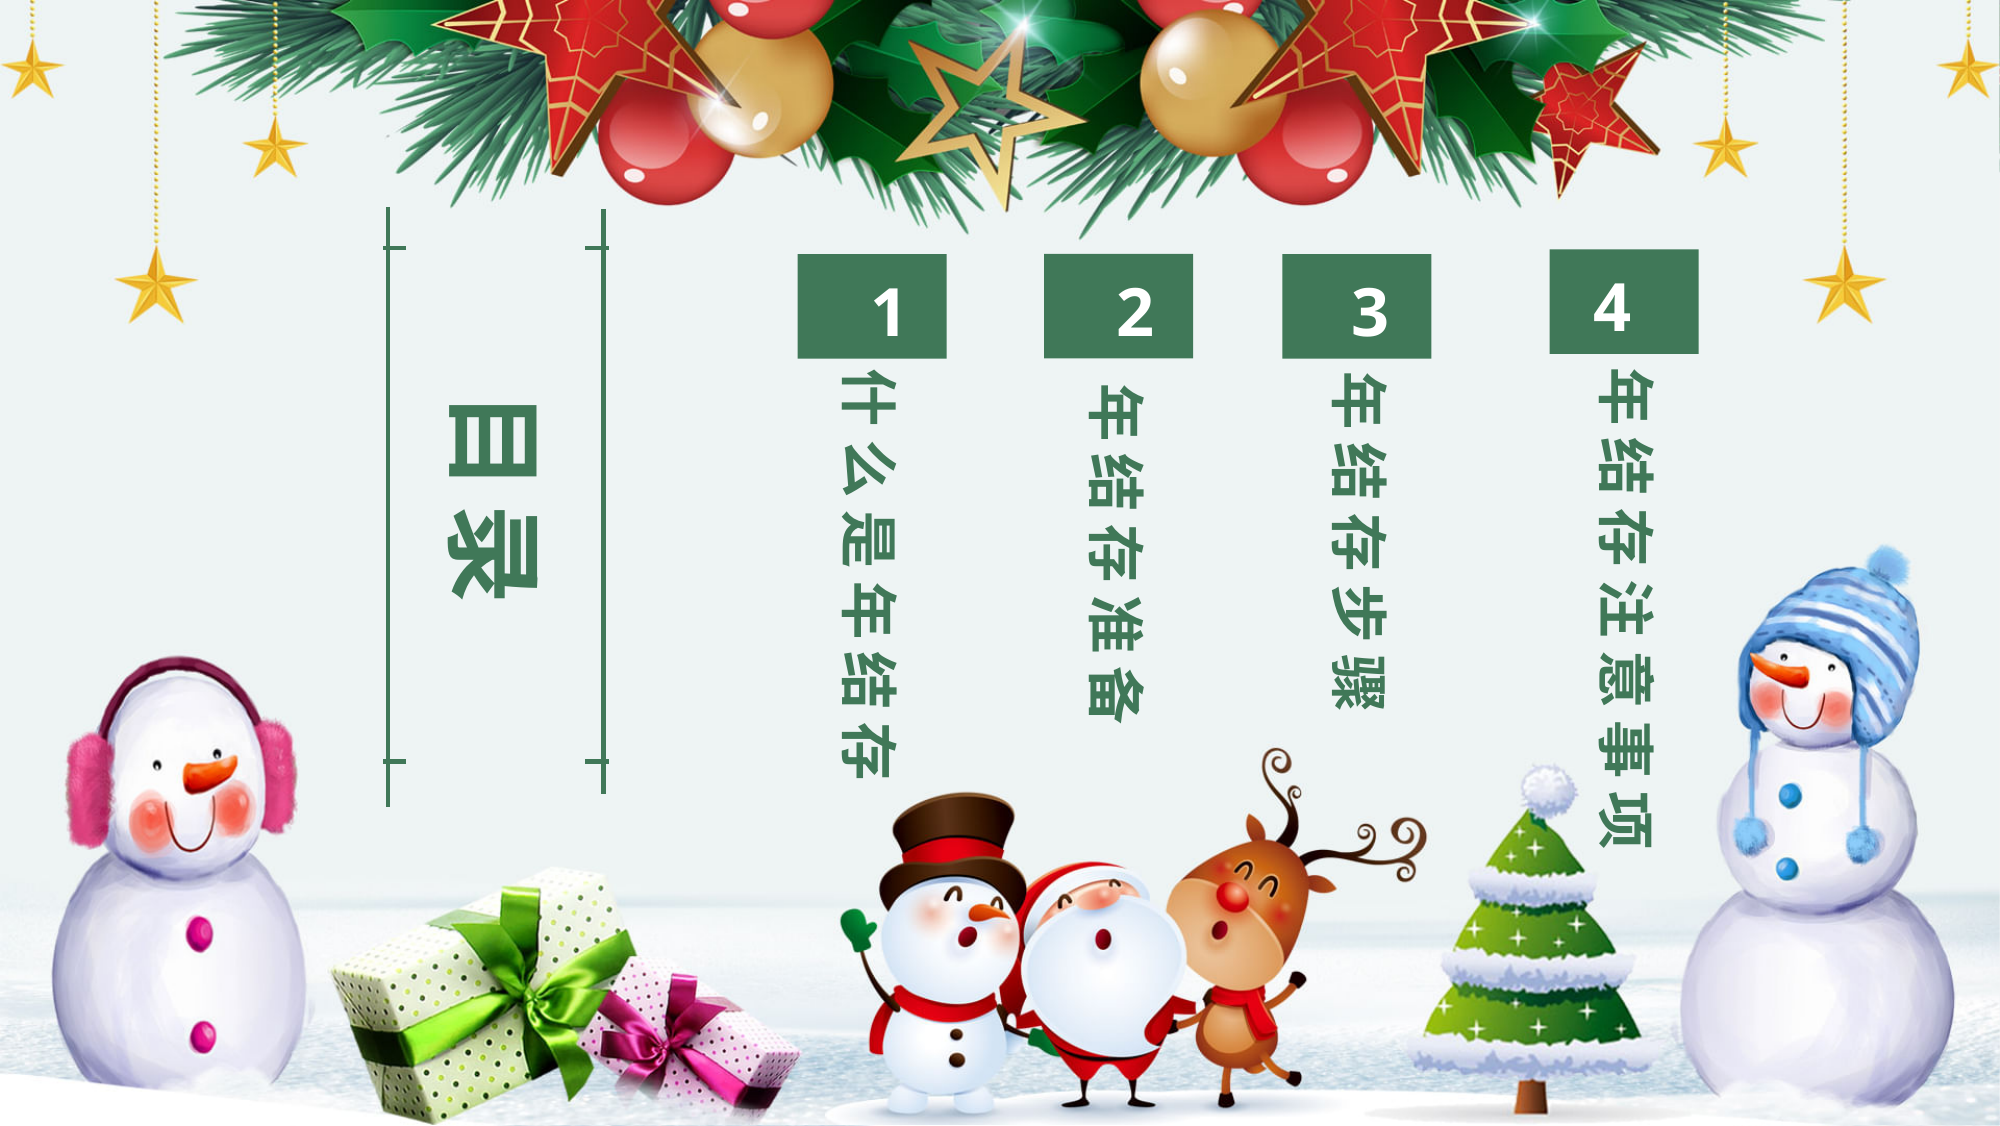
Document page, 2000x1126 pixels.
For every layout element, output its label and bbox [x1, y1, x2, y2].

text_box [840, 210, 1391, 847]
picture [0, 0, 2000, 1126]
text_box [195, 393, 796, 620]
